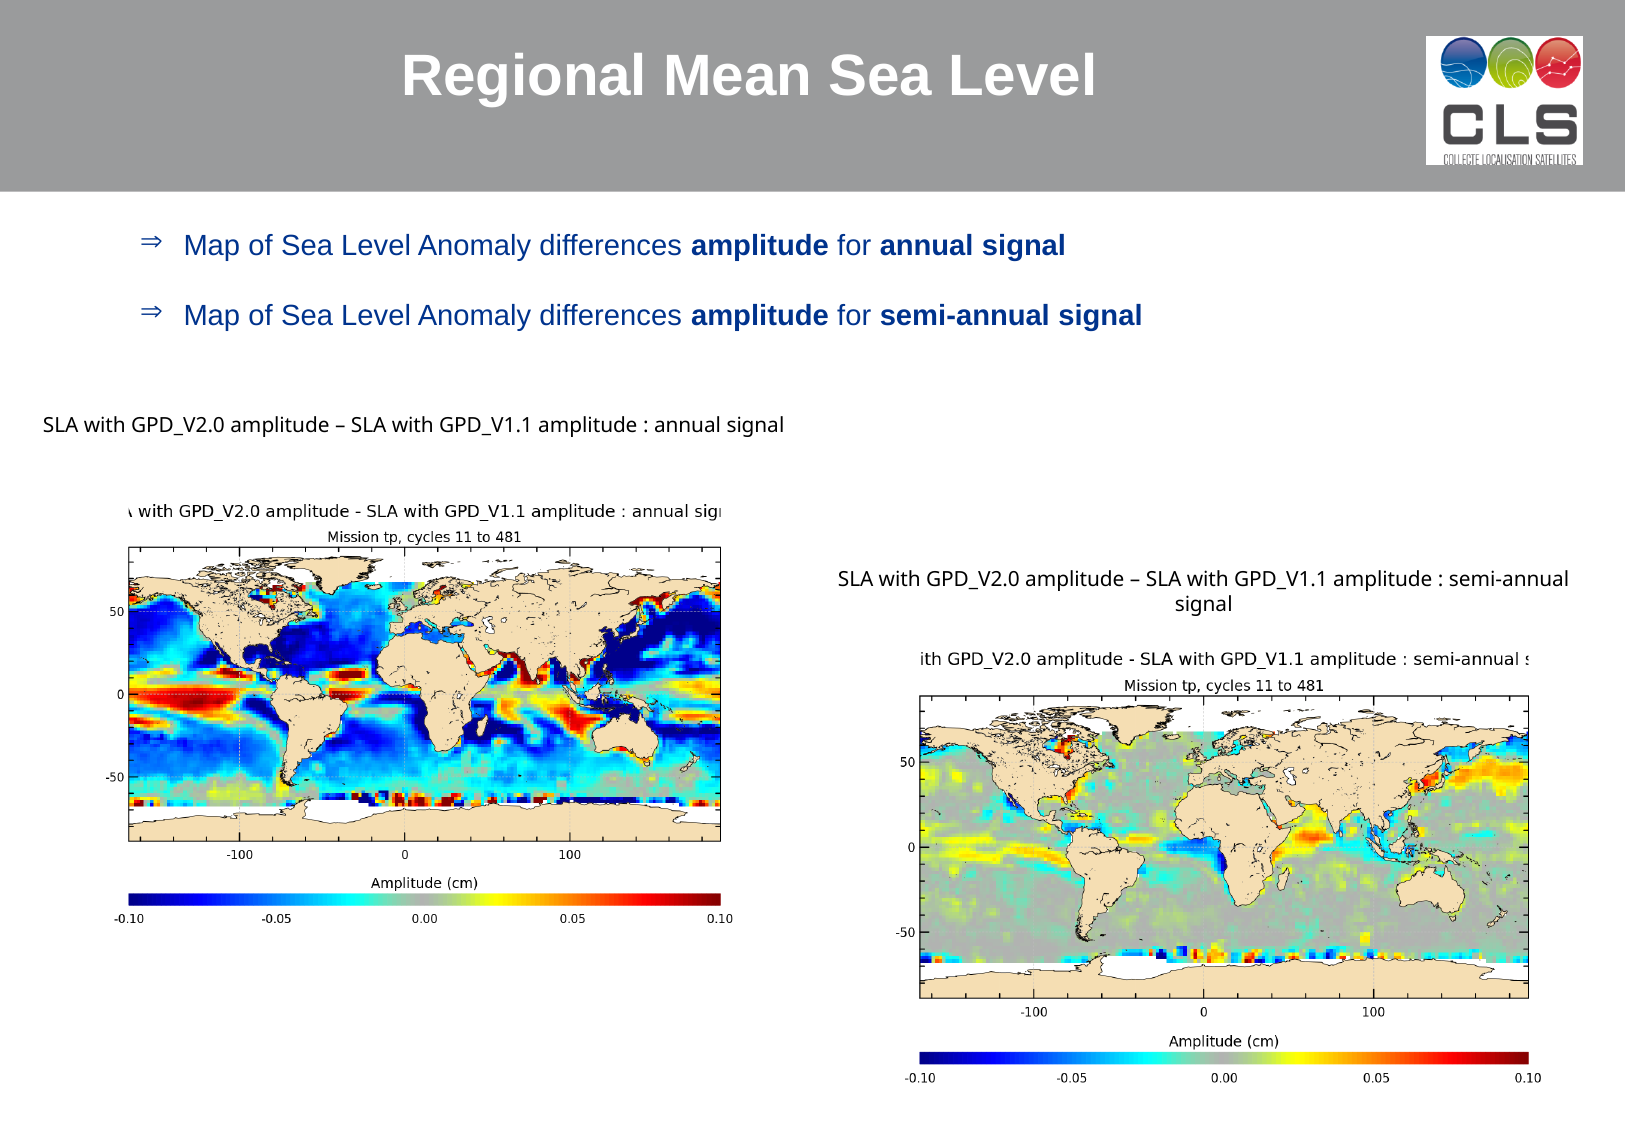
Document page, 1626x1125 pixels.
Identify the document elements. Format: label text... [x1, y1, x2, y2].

text_box Map of Sea Level Anomaly differences amplitude for annual signal Map of Sea Level Anomaly differences amplitude for semi-annual signal [125, 219, 1515, 339]
text_box SLA with GPD_V2.0 amplitude – SLA with GPD_V1.1 amplitude : annual signal [24, 404, 803, 445]
picture [56, 483, 755, 948]
text_box SLA with GPD_V2.0 amplitude – SLA with GPD_V1.1 amplitude : semi-annual signal [815, 558, 1593, 624]
text_box Regional Mean Sea Level [386, 40, 1162, 119]
picture [1426, 36, 1583, 165]
picture [845, 630, 1564, 1109]
